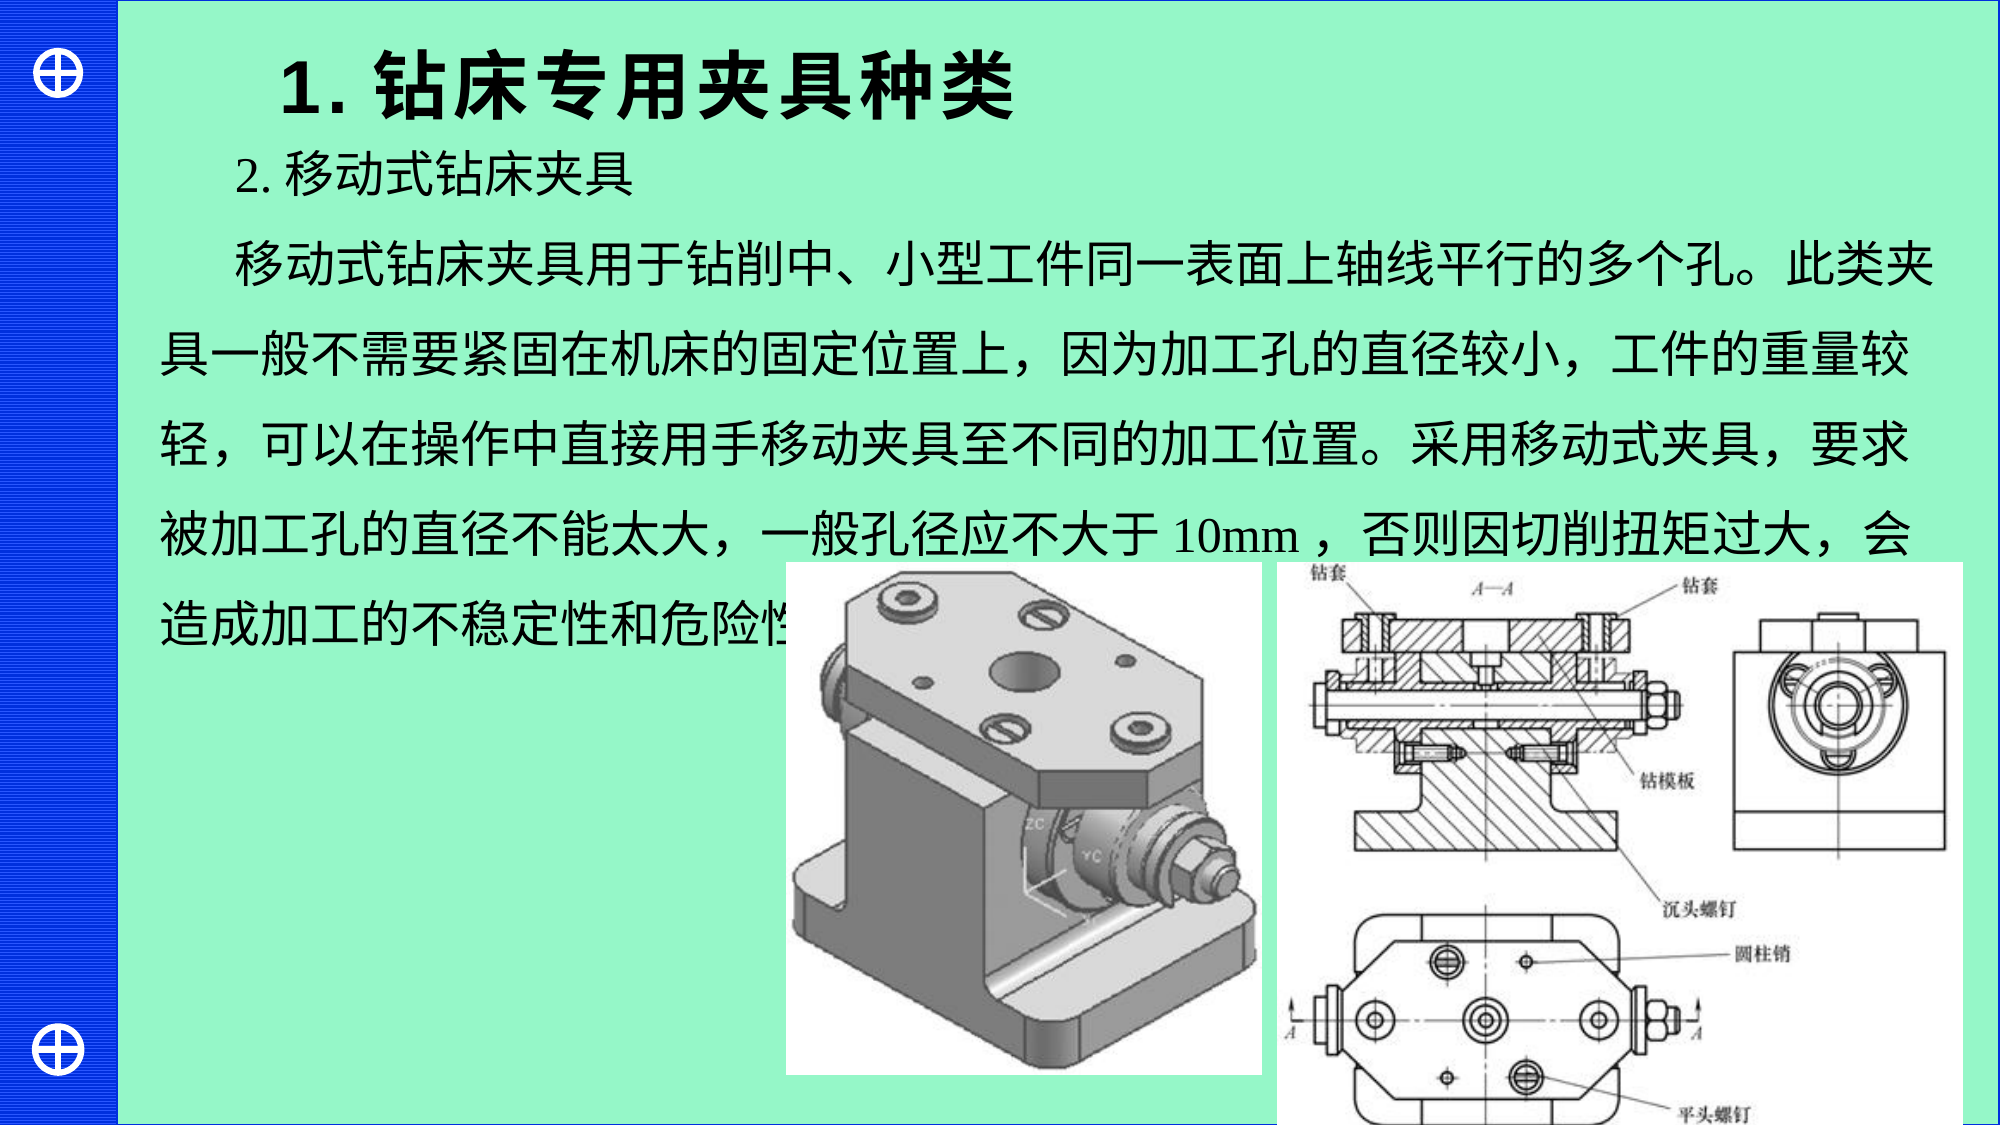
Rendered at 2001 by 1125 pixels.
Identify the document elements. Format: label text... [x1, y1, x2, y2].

text_box 1.钻床专用夹具种类 [156, 15, 1444, 105]
picture [786, 562, 1262, 1075]
picture [1276, 562, 1963, 1125]
text_box 2.移动式钻床夹具 移动式钻床夹具用于钻削中、小型工件同一表面上轴线平行的多个孔。此类夹具一般不需要紧固在机床的固定位置上，因为加工孔的直径较小，工件的重量较轻，可以在操作中直接用手移动夹具至不同的加工位置。采用移动式夹具，要求被加工孔的直径不能太大，一般孔径应不大于10mm，否则因切削扭矩过大，会造成加工的不稳定性和危险性。 [145, 105, 1958, 751]
